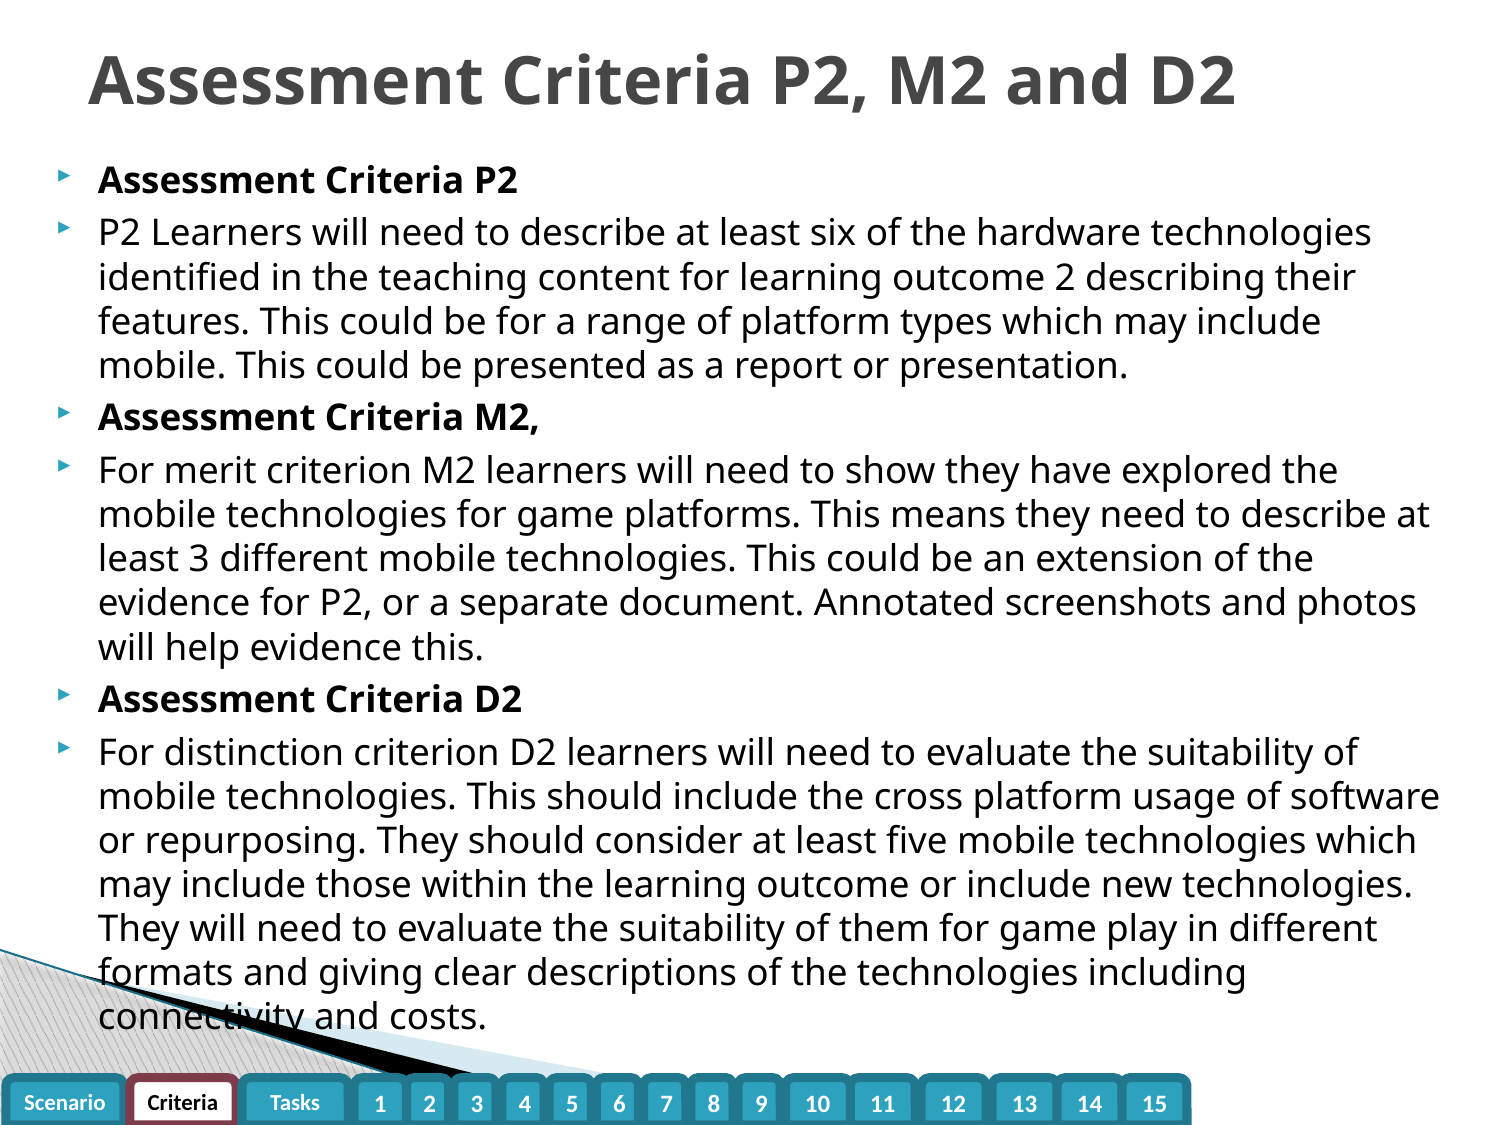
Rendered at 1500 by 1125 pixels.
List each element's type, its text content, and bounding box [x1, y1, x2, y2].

title Assessment Criteria P2, M2 and D2 [73, 19, 1424, 138]
list Assessment Criteria P2 P2 Learners will need to describe at least six of the hardware technologies identified in the teaching content for learning outcome 2 describing their features. This could be for a range of platform types which may include mobile. This could be presented as a report or presentation. Assessment Criteria M2, For merit criterion M2 learners will need to show they have explored the mobile technologies for game platforms. This means they need to describe at least 3 different mobile technologies. This could be an extension of the evidence for P2, or a separate document. Annotated screenshots and photos will help evidence this. Assessment Criteria D2 For distinction criterion D2 learners will need to evaluate the suitability of mobile technologies. This should include the cross platform usage of software or repurposing. They should consider at least five mobile technologies which may include those within the learning outcome or include new technologies. They will need to evaluate the suitability of them for game play in different formats and giving clear descriptions of the technologies including connectivity and costs. [41, 149, 1459, 1059]
